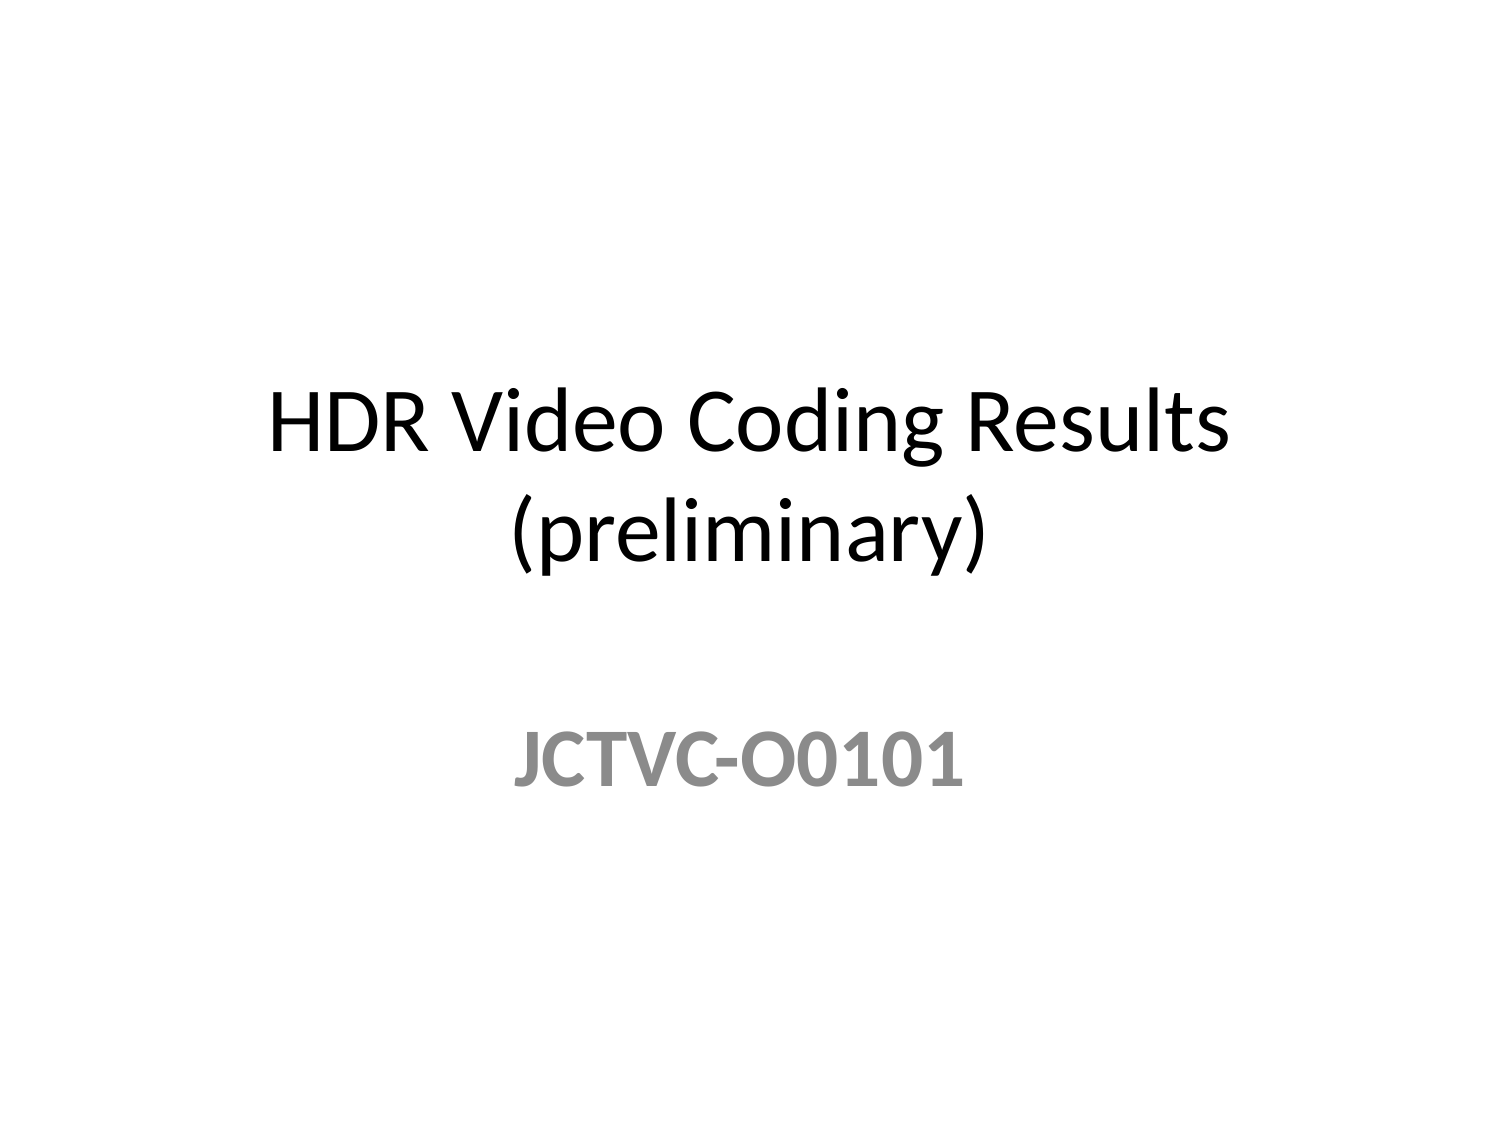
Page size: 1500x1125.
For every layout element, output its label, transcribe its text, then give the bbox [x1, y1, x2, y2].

subtitle JCTVC-O0101 [394, 695, 1086, 813]
title HDR Video Coding Results (preliminary) [112, 349, 1388, 591]
